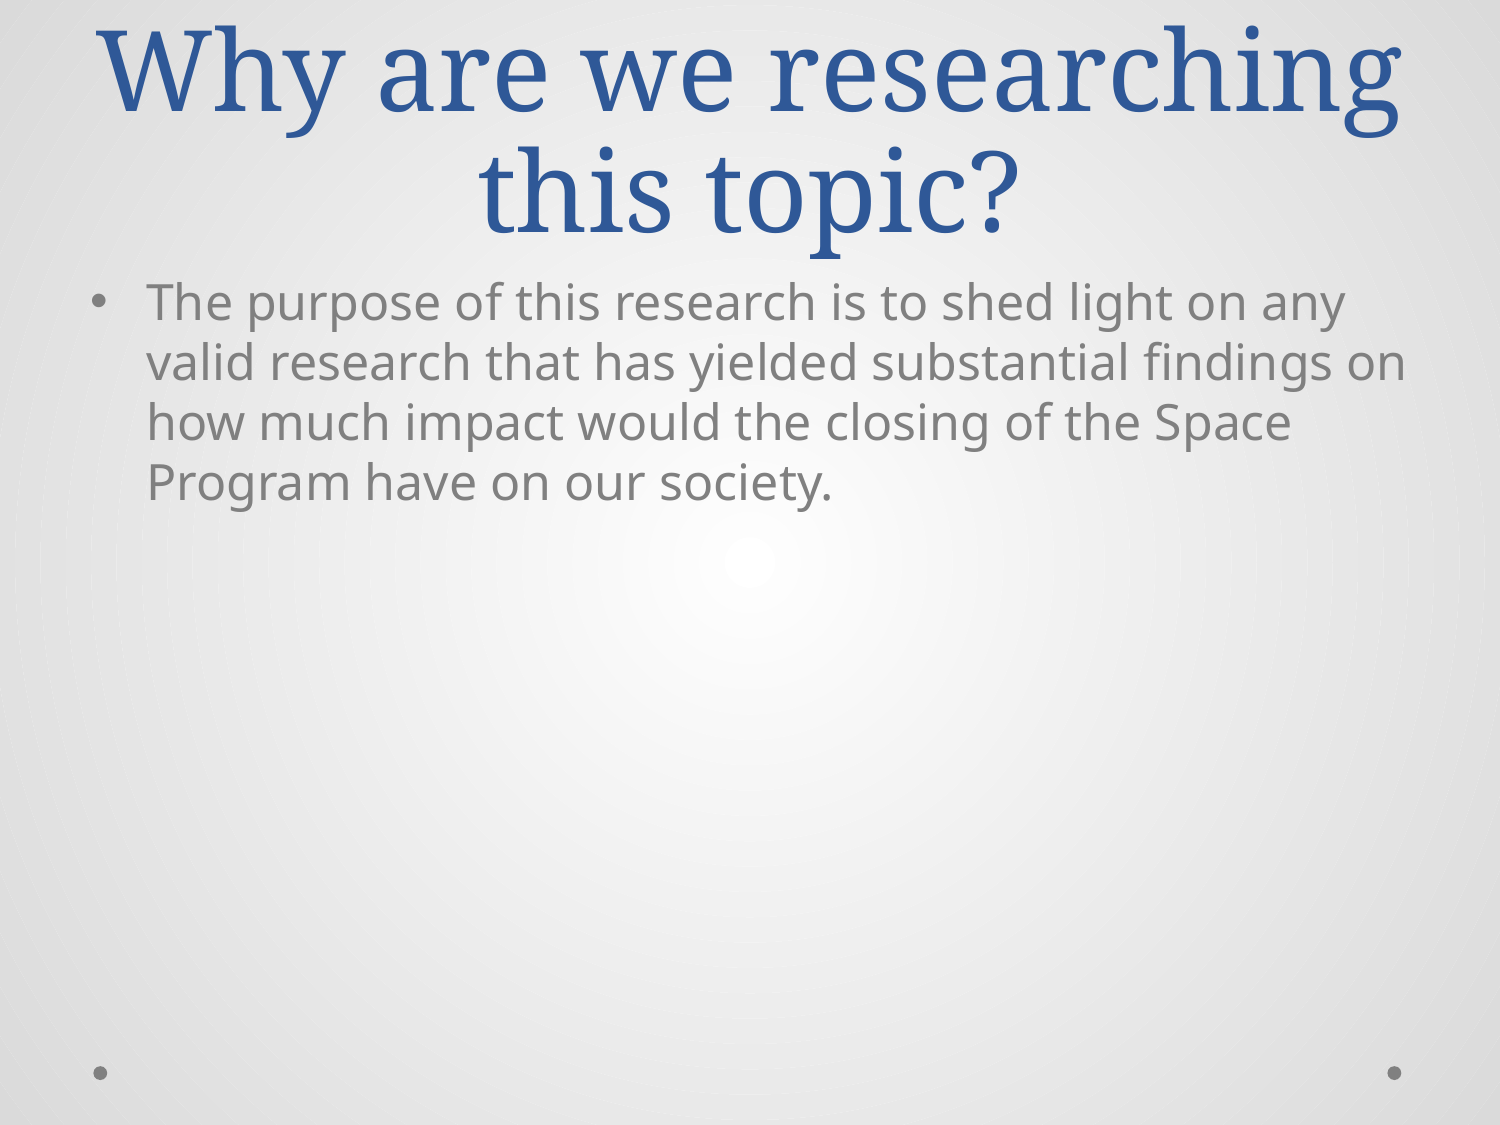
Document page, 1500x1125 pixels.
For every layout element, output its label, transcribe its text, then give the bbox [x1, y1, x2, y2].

title Why are we researching this topic? [75, 0, 1425, 262]
list The purpose of this research is to shed light on any valid research that has yielded substantial findings on how much impact would the closing of the Space Program have on our society. [75, 262, 1425, 1005]
